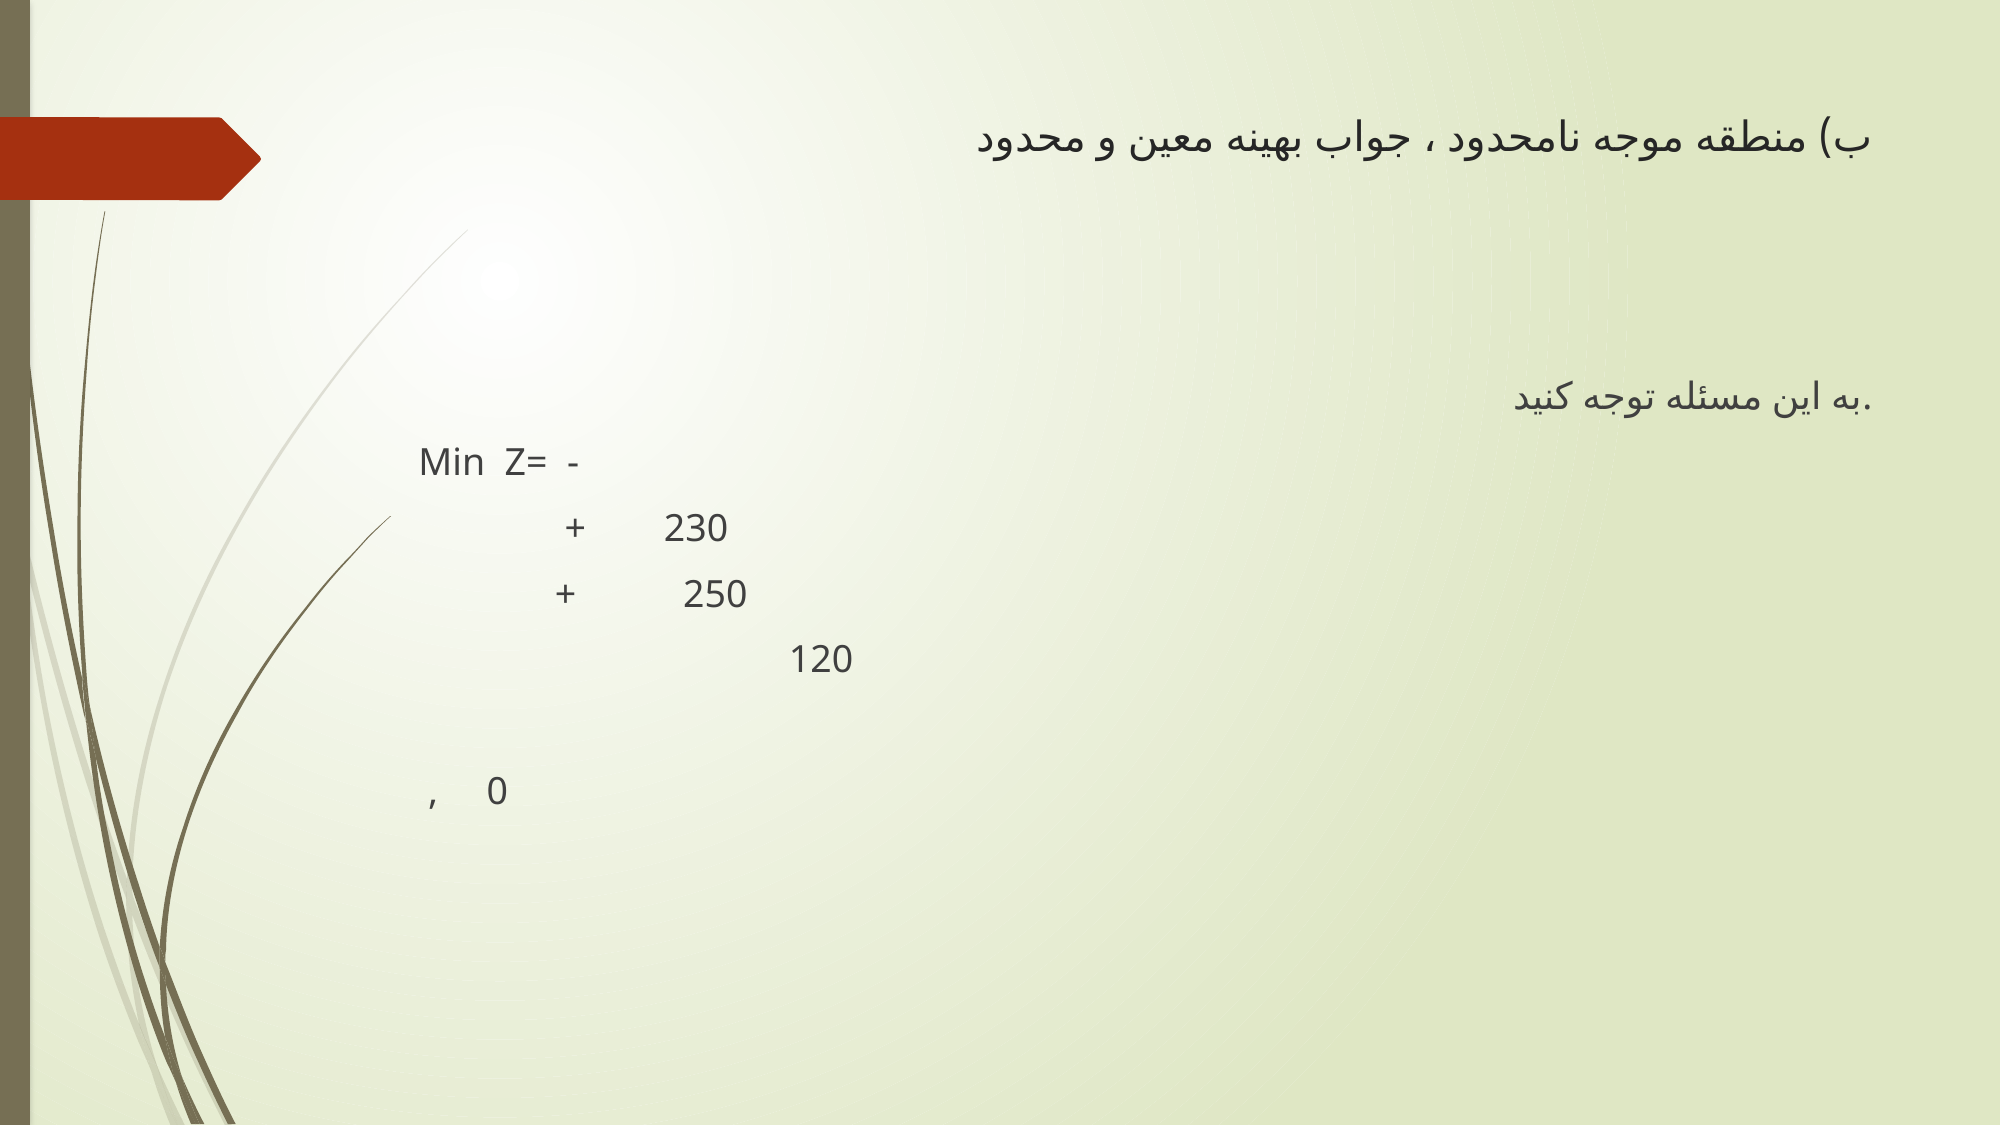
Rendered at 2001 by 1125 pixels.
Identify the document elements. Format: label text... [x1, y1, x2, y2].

title ب) منطقه موجه نامحدود ، جواب بهینه معین و محدود [403, 102, 1888, 313]
